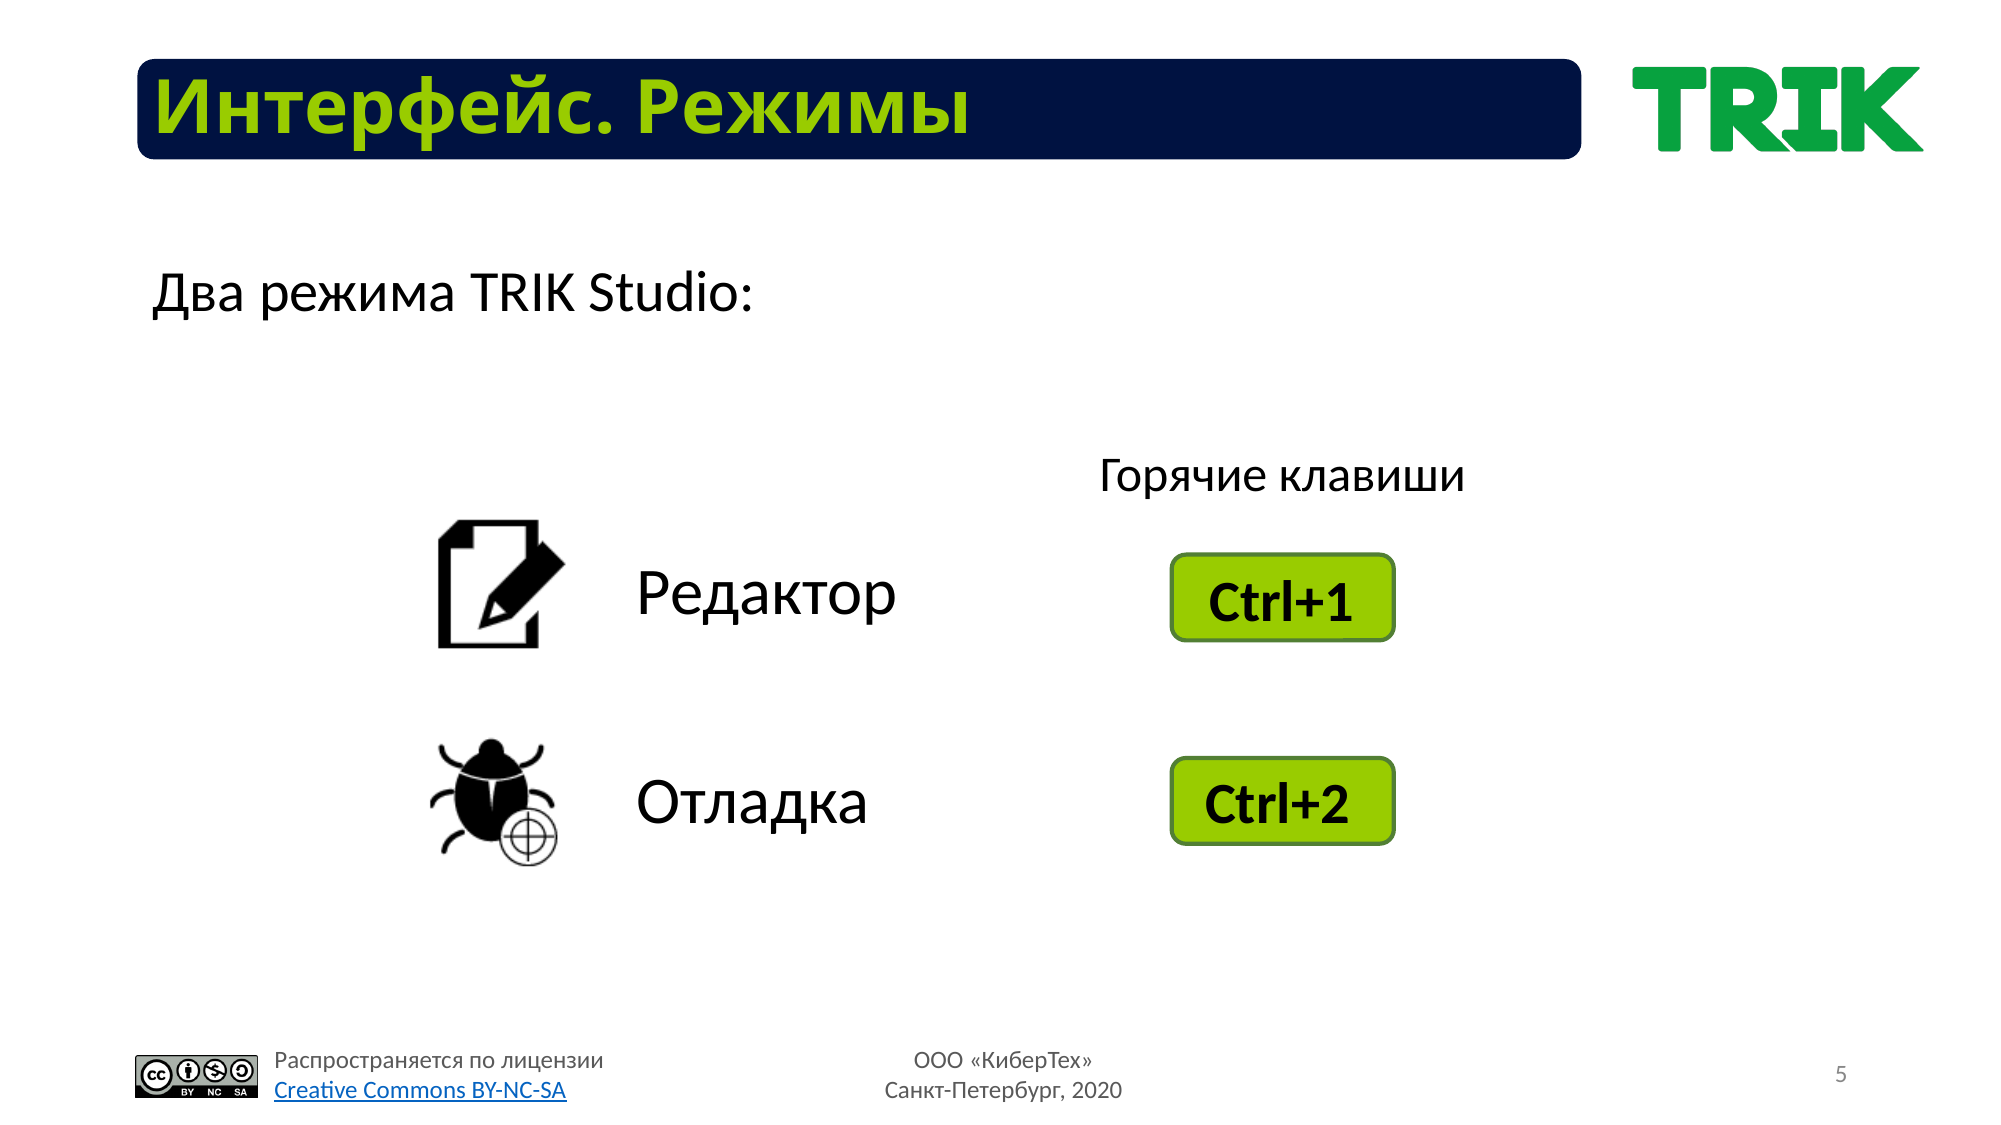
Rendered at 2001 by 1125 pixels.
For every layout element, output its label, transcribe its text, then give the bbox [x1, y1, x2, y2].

text_box Ctrl+1 [1194, 555, 1372, 641]
picture [135, 1055, 258, 1098]
text_box Ctrl+2 [1190, 757, 1375, 843]
picture [396, 714, 589, 883]
picture [1631, 64, 1924, 154]
text_box [1169, 755, 1396, 846]
text_box Горячие клавиши [1085, 433, 1492, 509]
text_box [1169, 552, 1396, 643]
slide_number 5 [1412, 1042, 1863, 1103]
title Интерфейс. Режимы [137, 61, 1582, 163]
text_box Два режима TRIK Studio: [137, 245, 1589, 330]
picture [404, 502, 581, 675]
text_box Отладка [622, 749, 936, 845]
text_box Редактор [622, 540, 936, 636]
